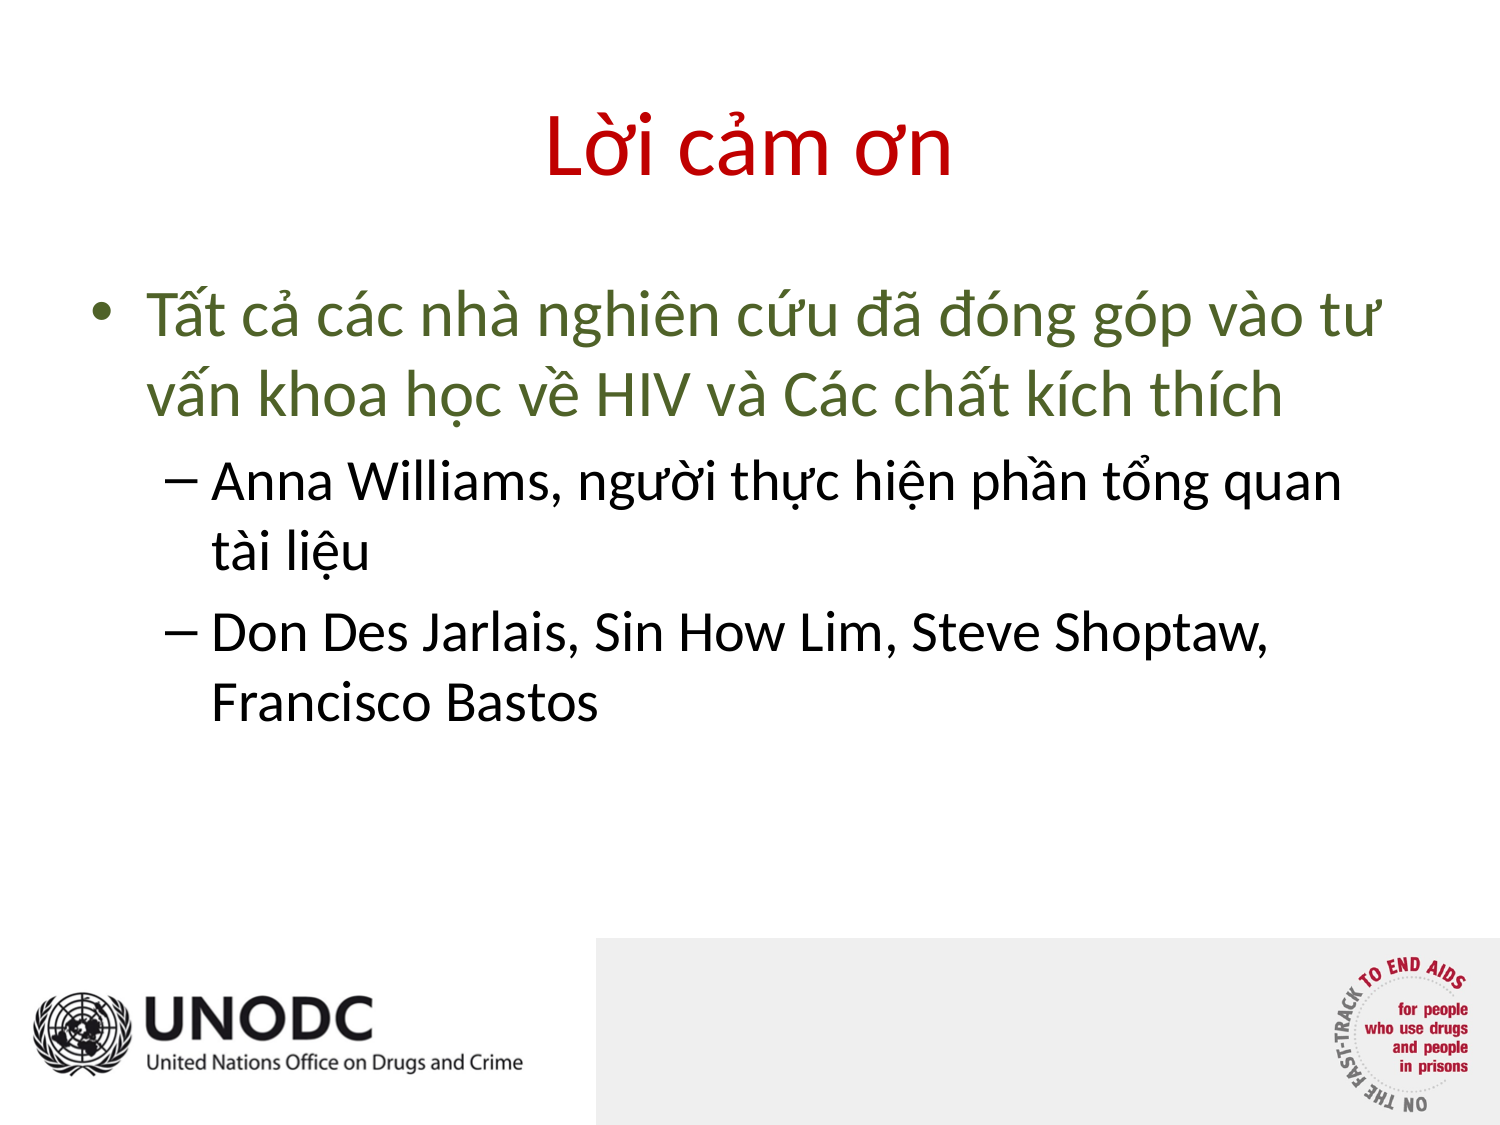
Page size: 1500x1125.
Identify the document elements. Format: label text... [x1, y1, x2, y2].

picture [596, 938, 1500, 1125]
list Tất cả các nhà nghiên cứu đã đóng góp vào tư vấn khoa học về HIV và Các chất kích thích Anna Williams, người thực hiện phần tổng quan tài liệu Don Des Jarlais, Sin How Lim, Steve Shoptaw, Francisco Bastos [75, 262, 1425, 1005]
picture [29, 988, 527, 1081]
title Lời cảm ơn [75, 45, 1425, 233]
